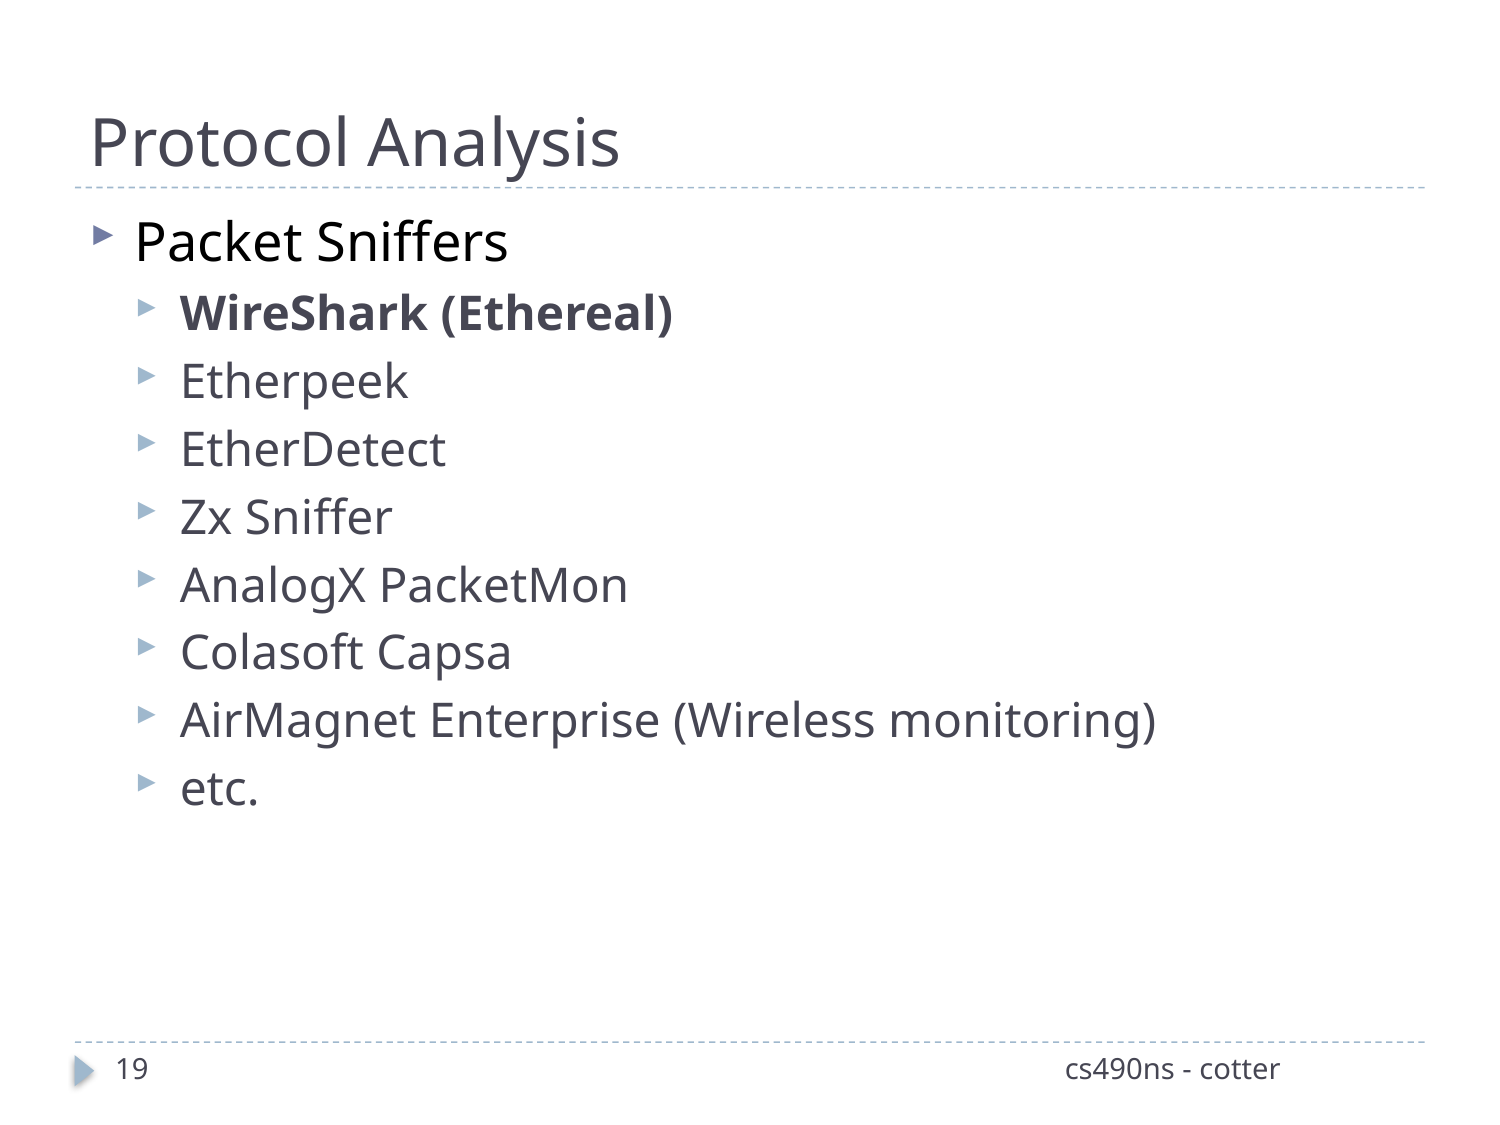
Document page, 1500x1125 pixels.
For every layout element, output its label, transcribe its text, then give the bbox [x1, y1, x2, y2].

list Packet Sniffers WireShark (Ethereal) Etherpeek EtherDetect Zx Sniffer AnalogX PacketMon Colasoft Capsa AirMagnet Enterprise (Wireless monitoring) etc. [75, 200, 1425, 1010]
slide_number cs490ns - cotter [1050, 1042, 1426, 1103]
title Protocol Analysis [75, 24, 1425, 188]
slide_number 19 [100, 1042, 426, 1103]
